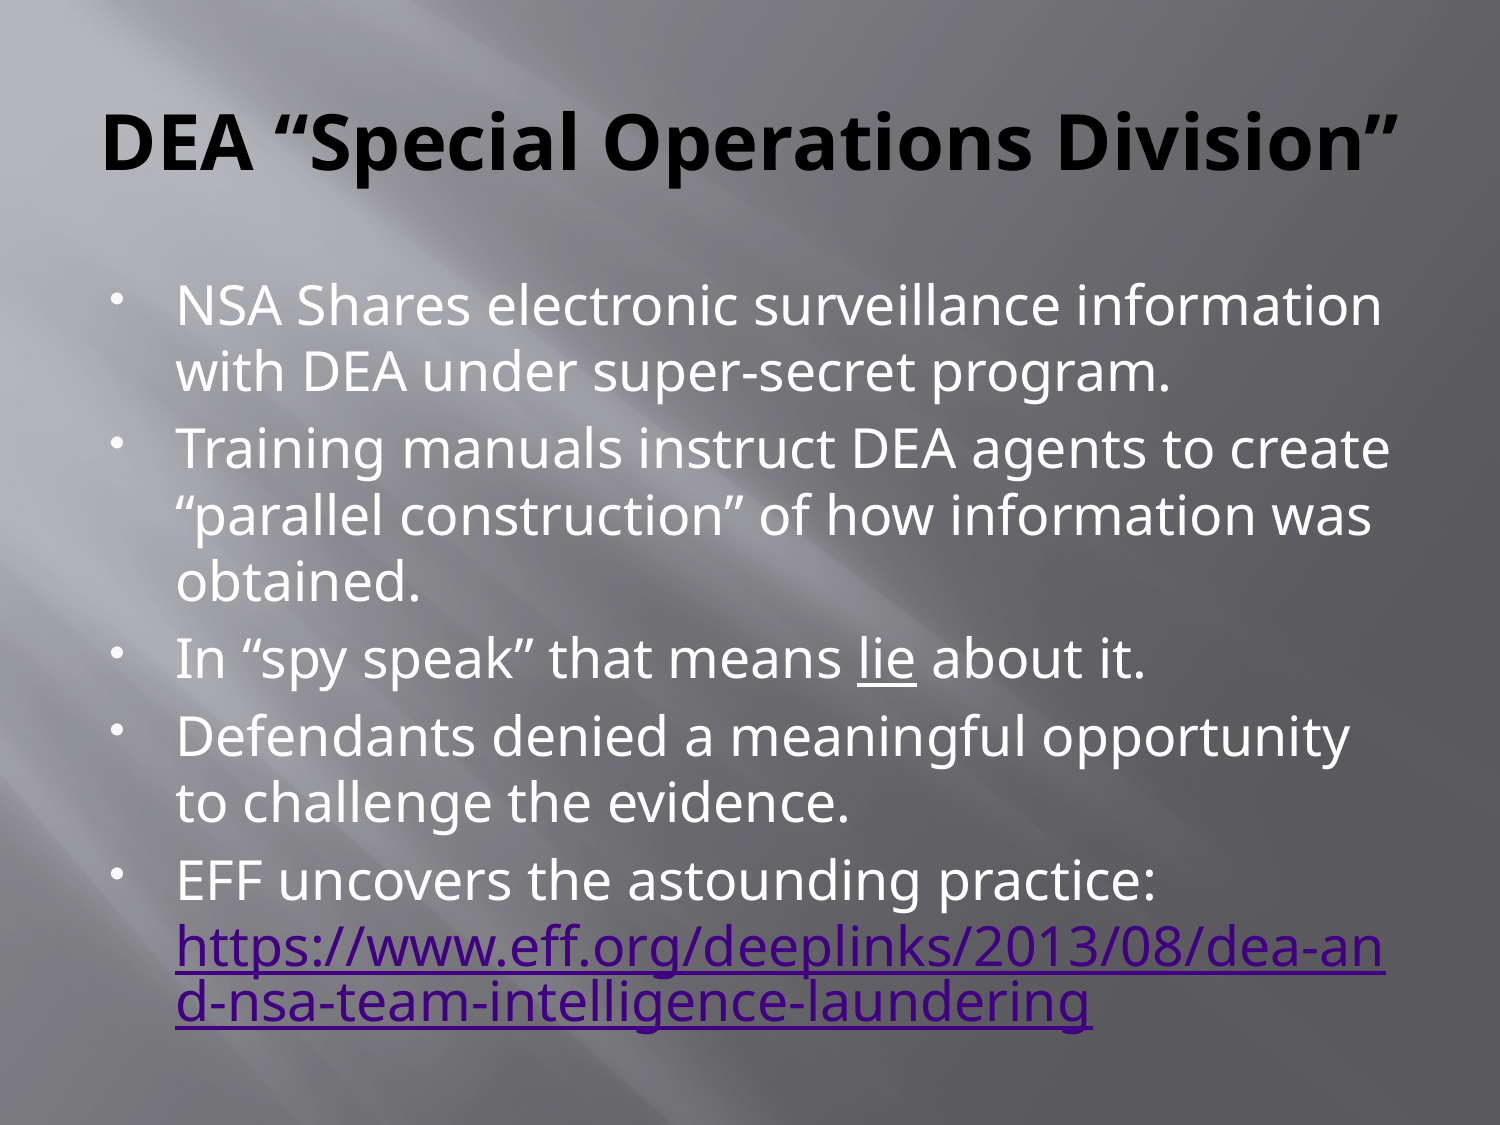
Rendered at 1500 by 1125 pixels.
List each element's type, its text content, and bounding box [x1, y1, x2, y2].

title DEA “Special Operations Division” [75, 45, 1425, 233]
list NSA Shares electronic surveillance information with DEA under super-secret program. Training manuals instruct DEA agents to create “parallel construction” of how information was obtained. In “spy speak” that means lie about it. Defendants denied a meaningful opportunity to challenge the evidence. EFF uncovers the astounding practice: https://www.eff.org/deeplinks/2013/08/dea-and-nsa-team-intelligence-laundering [75, 262, 1425, 1035]
